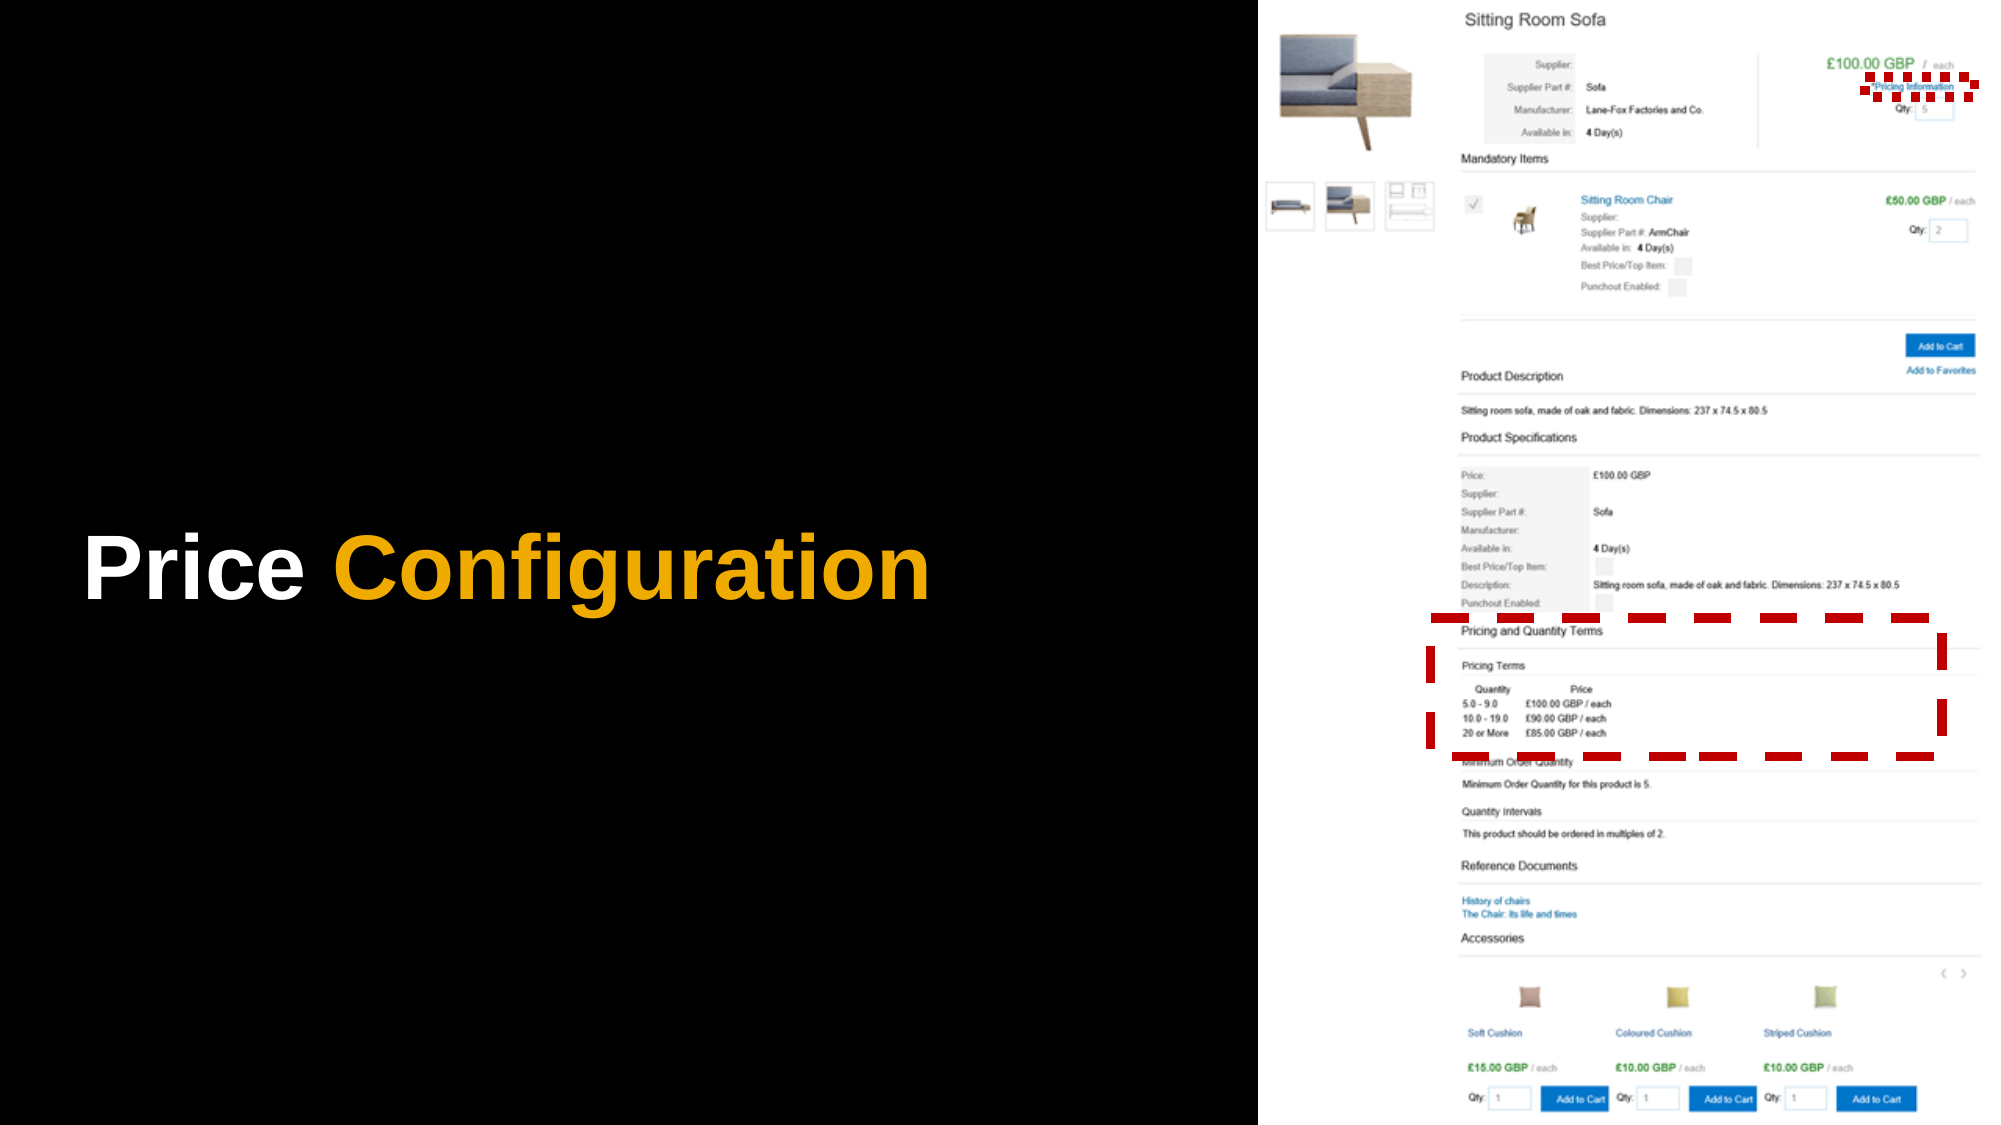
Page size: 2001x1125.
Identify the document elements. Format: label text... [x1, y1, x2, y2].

picture [1257, 0, 2001, 1125]
title Price Configuration [82, 506, 1147, 619]
